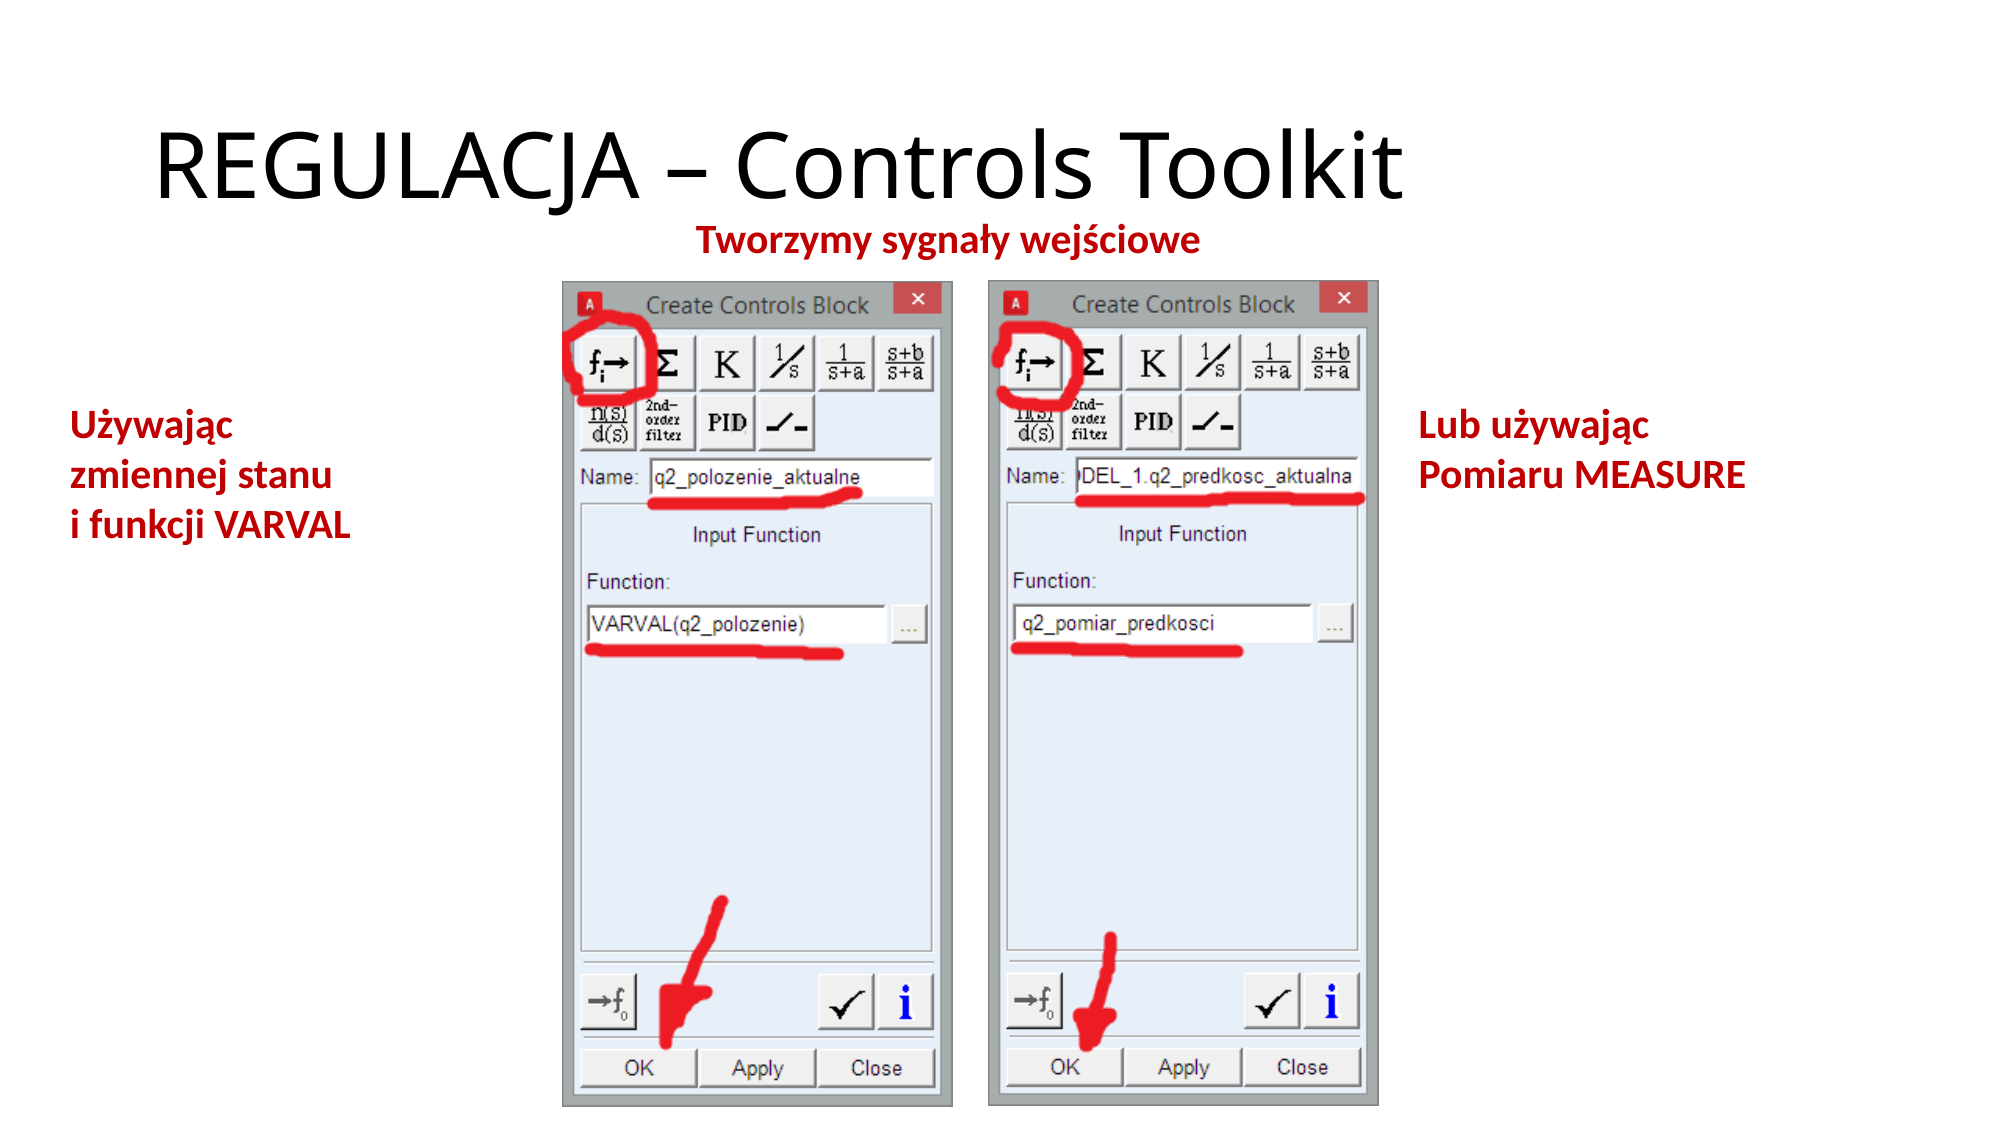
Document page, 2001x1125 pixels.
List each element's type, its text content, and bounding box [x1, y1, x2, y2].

text_box Używając zmiennej stanu i funkcji VARVAL [54, 389, 562, 555]
text_box Tworzymy sygnały wejściowe [681, 204, 1520, 270]
text_box Lub używając Pomiaru MEASURE [1403, 389, 2000, 505]
title REGULACJA – Controls Toolkit [137, 59, 1863, 278]
picture [562, 281, 953, 1107]
picture [988, 280, 1379, 1106]
